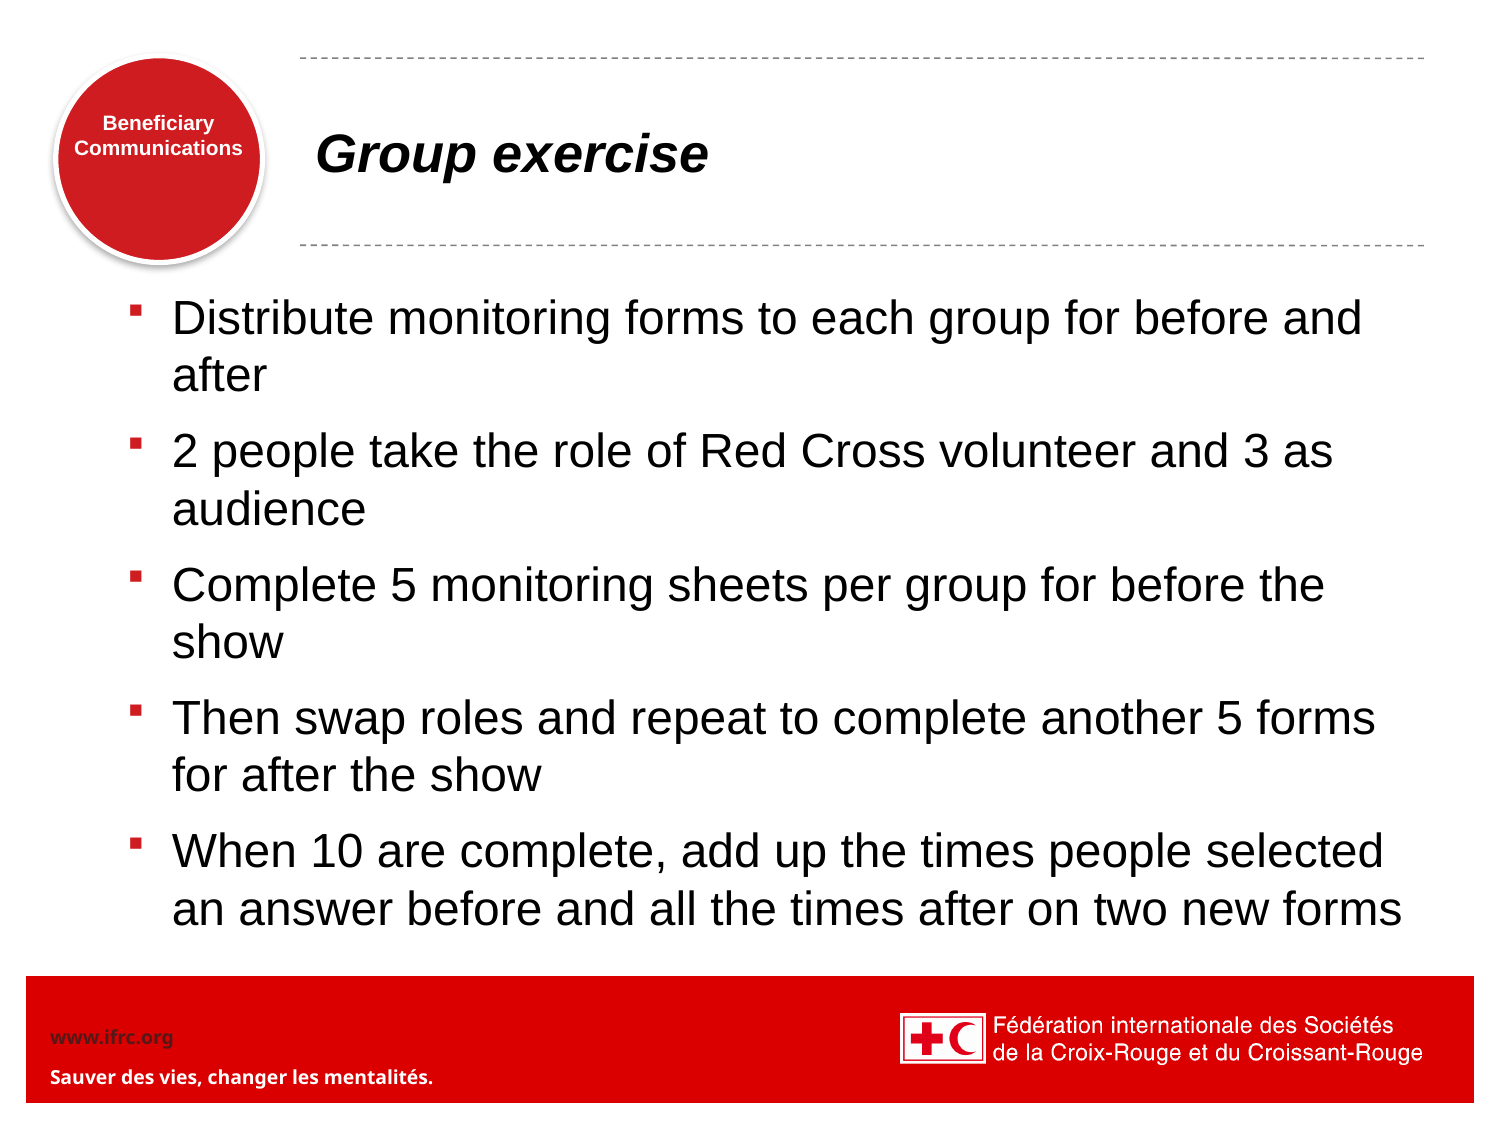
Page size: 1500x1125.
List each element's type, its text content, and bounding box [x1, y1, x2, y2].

text_box Distribute monitoring forms to each group for before and after 2 people take the role of Red Cross volunteer and 3 as audience Complete 5 monitoring sheets per group for before the show Then swap roles and repeat to complete another 5 forms for after the show When 10 are complete, add up the times people selected an answer before and all the times after on two new forms [112, 278, 1459, 941]
title Group exercise [299, 57, 1426, 246]
picture [900, 1013, 1422, 1065]
